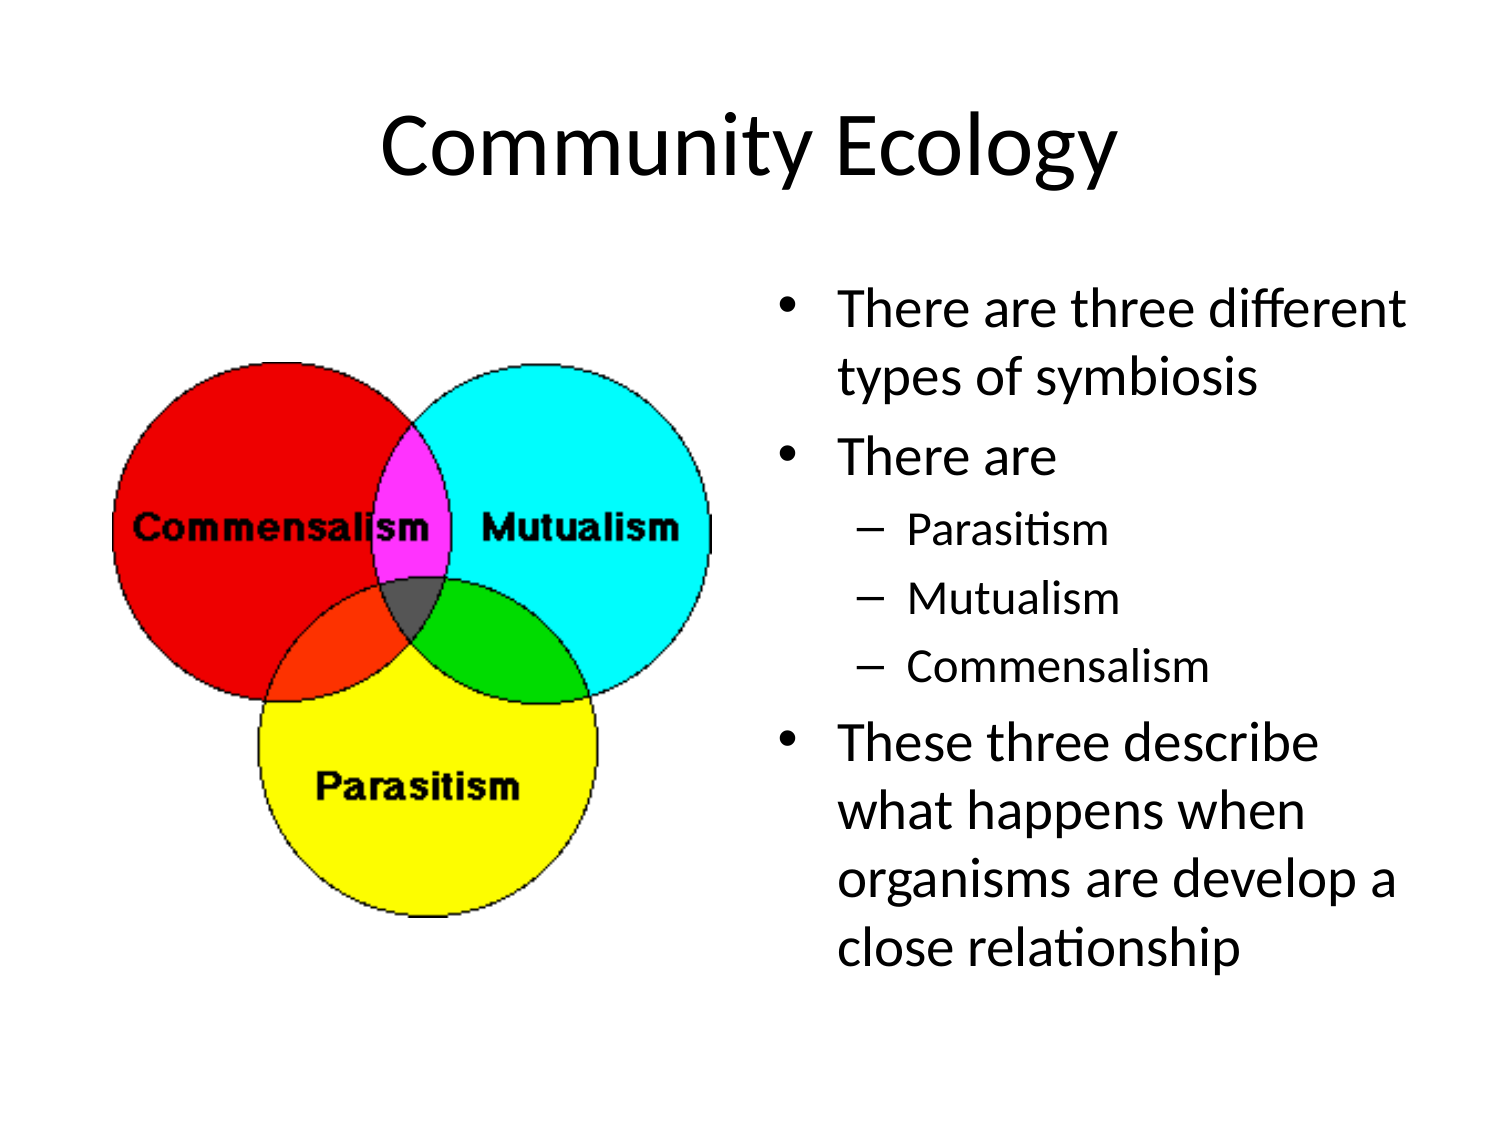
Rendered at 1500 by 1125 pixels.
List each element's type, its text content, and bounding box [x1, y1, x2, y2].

list There are three different types of symbiosis There are Parasitism Mutualism Commensalism These three describe what happens when organisms are develop a close relationship [762, 262, 1425, 1005]
picture [112, 362, 712, 918]
title Community Ecology [75, 45, 1425, 233]
